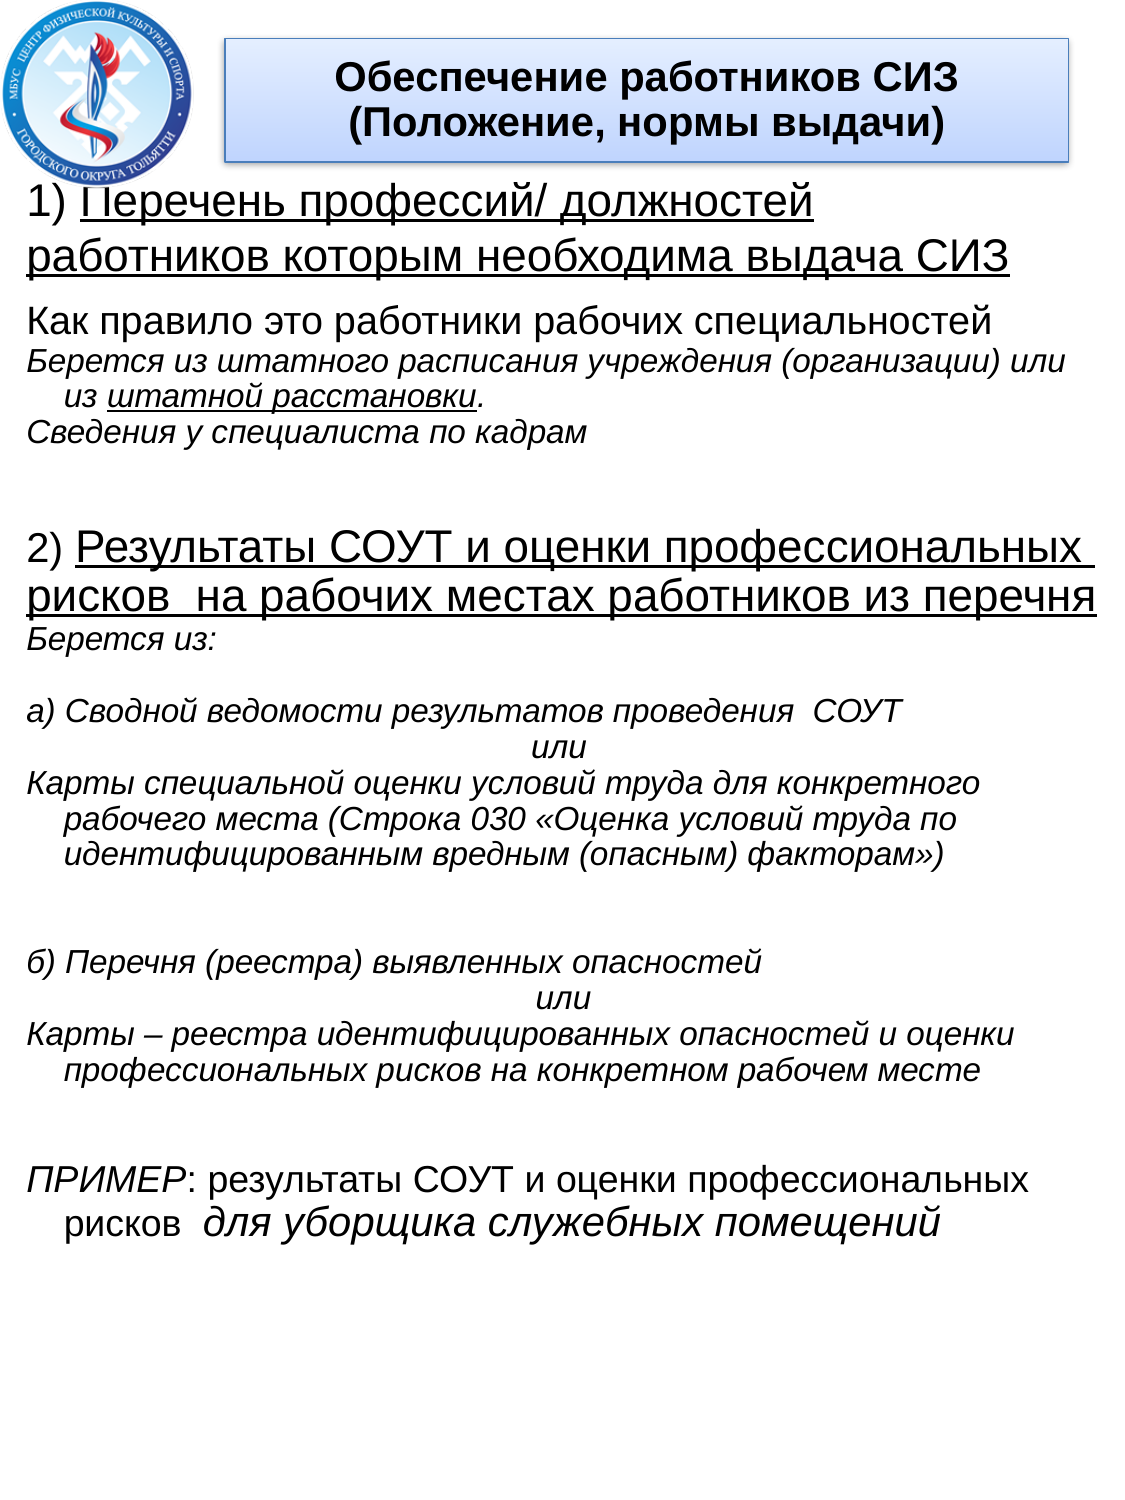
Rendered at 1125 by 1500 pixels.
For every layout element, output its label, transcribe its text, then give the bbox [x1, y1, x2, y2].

picture [0, 0, 195, 189]
title Обеспечение работников СИЗ (Положение, нормы выдачи) [224, 38, 1069, 163]
subtitle 1) Перечень профессий/ должностей работников которым необходима выдача СИЗ Как правило это работники рабочих специальностей Берется из штатного расписания учреждения (организации) или из штатной расстановки. Сведения у специалиста по кадрам 2) Результаты СОУТ и оценки профессиональных рисков на рабочих местах работников из перечня Берется из: а) Сводной ведомости результатов проведения СОУТ или Карты специальной оценки условий труда для конкретного рабочего места (Строка 030 «Оценка условий труда по идентифицированным вредным (опасным) факторам») б) Перечня (реестра) выявленных опасностей или Карты – реестра идентифицированных опасностей и оценки профессиональных рисков на конкретном рабочем месте ПРИМЕР: результаты СОУТ и оценки профессиональных рисков для уборщика служебных помещений [26, 186, 1101, 1452]
